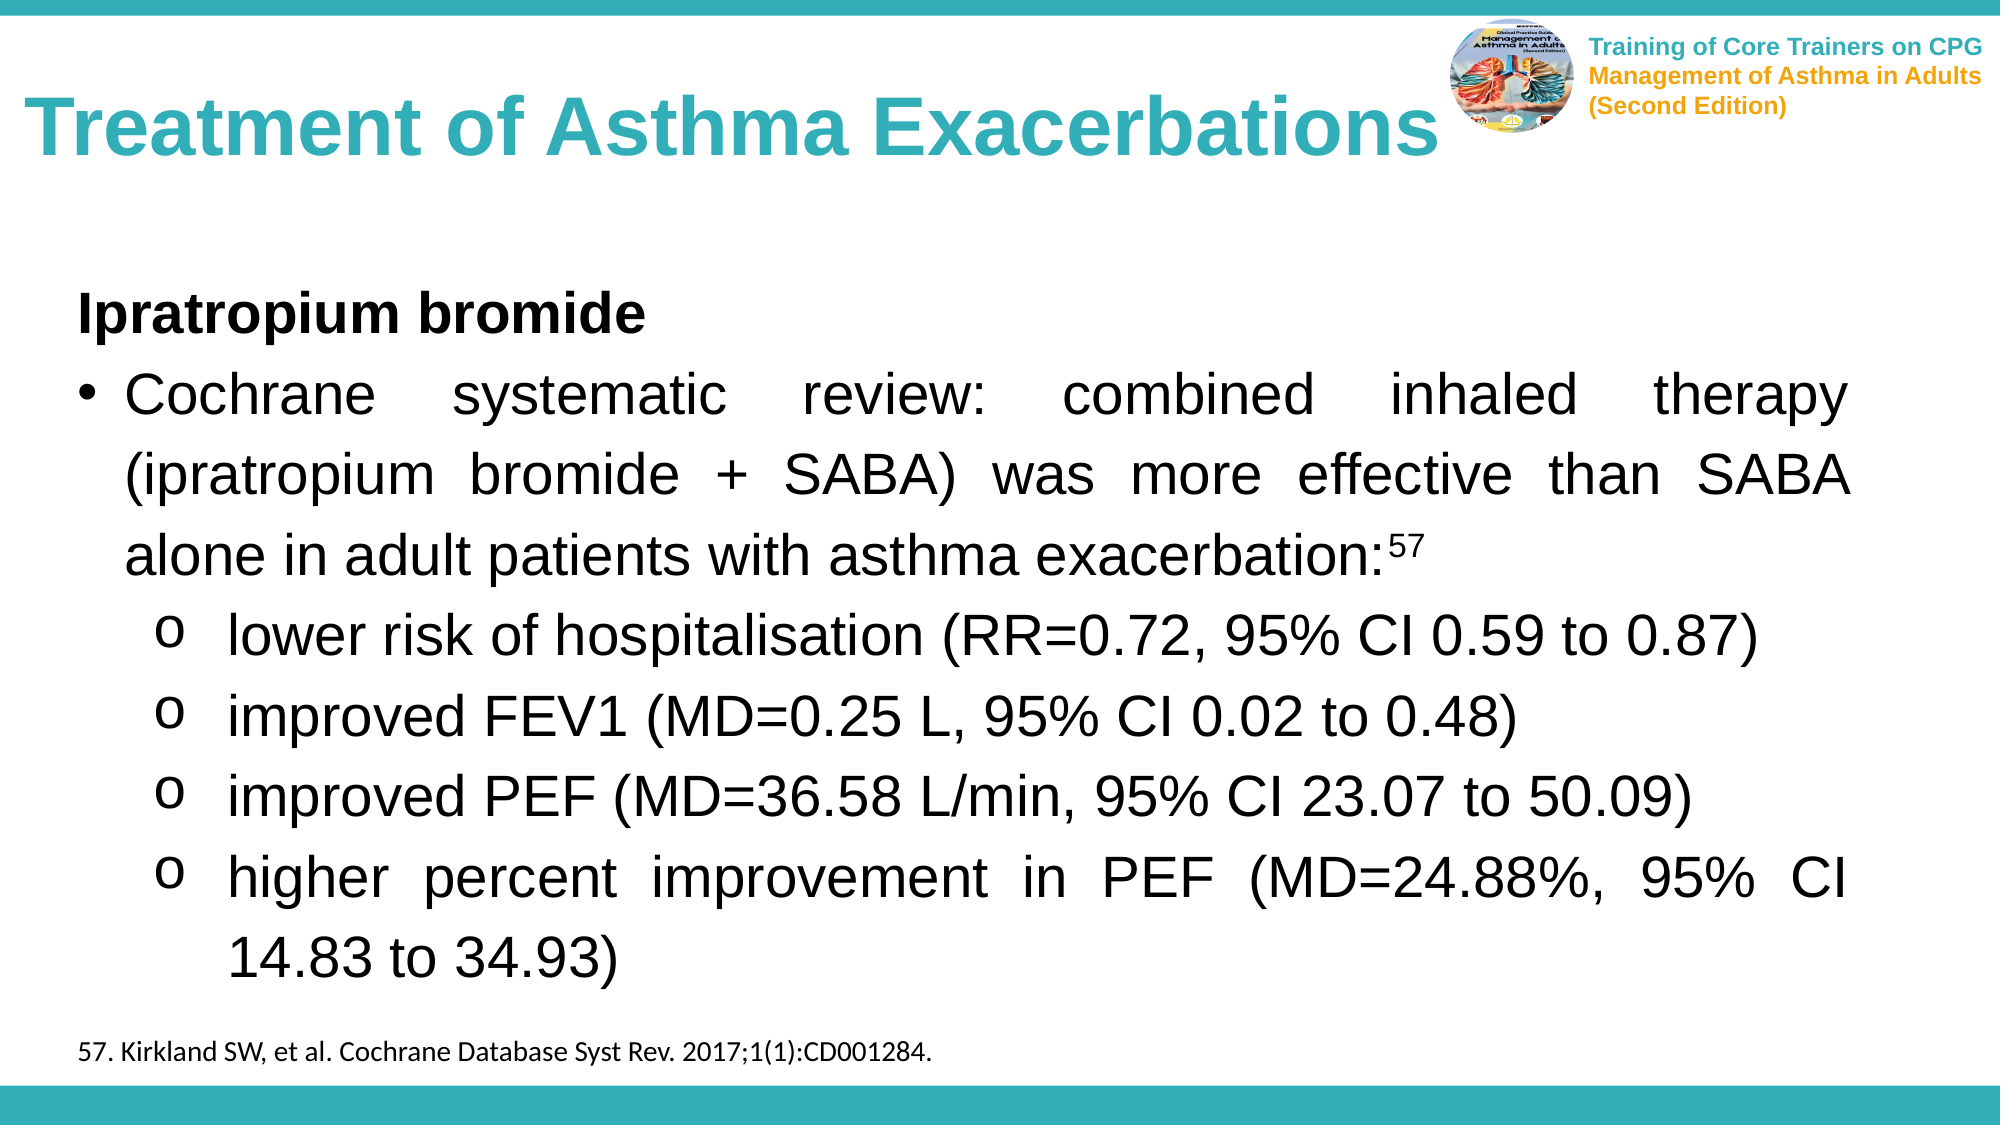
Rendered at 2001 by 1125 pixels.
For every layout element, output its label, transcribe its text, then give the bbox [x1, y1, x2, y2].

picture [1452, 18, 1571, 59]
text_box 57. Kirkland SW, et al. Cochrane Database Syst Rev. 2017;1(1):CD001284. [62, 1024, 1558, 1075]
text_box Ipratropium bromide Cochrane systematic review: combined inhaled therapy (ipratropium bromide + SABA) was more effective than SABA alone in adult patients with asthma exacerbation:57 lower risk of hospitalisation (RR=0.72, 95% CI 0.59 to 0.87) improved FEV1 (MD=0.25 L, 95% CI 0.02 to 0.48) improved PEF (MD=36.58 L/min, 95% CI 23.07 to 50.09) higher percent improvement in PEF (MD=24.88%, 95% CI 14.83 to 34.93) [62, 240, 1866, 1095]
text_box Treatment of Asthma Exacerbations [9, 59, 1964, 186]
